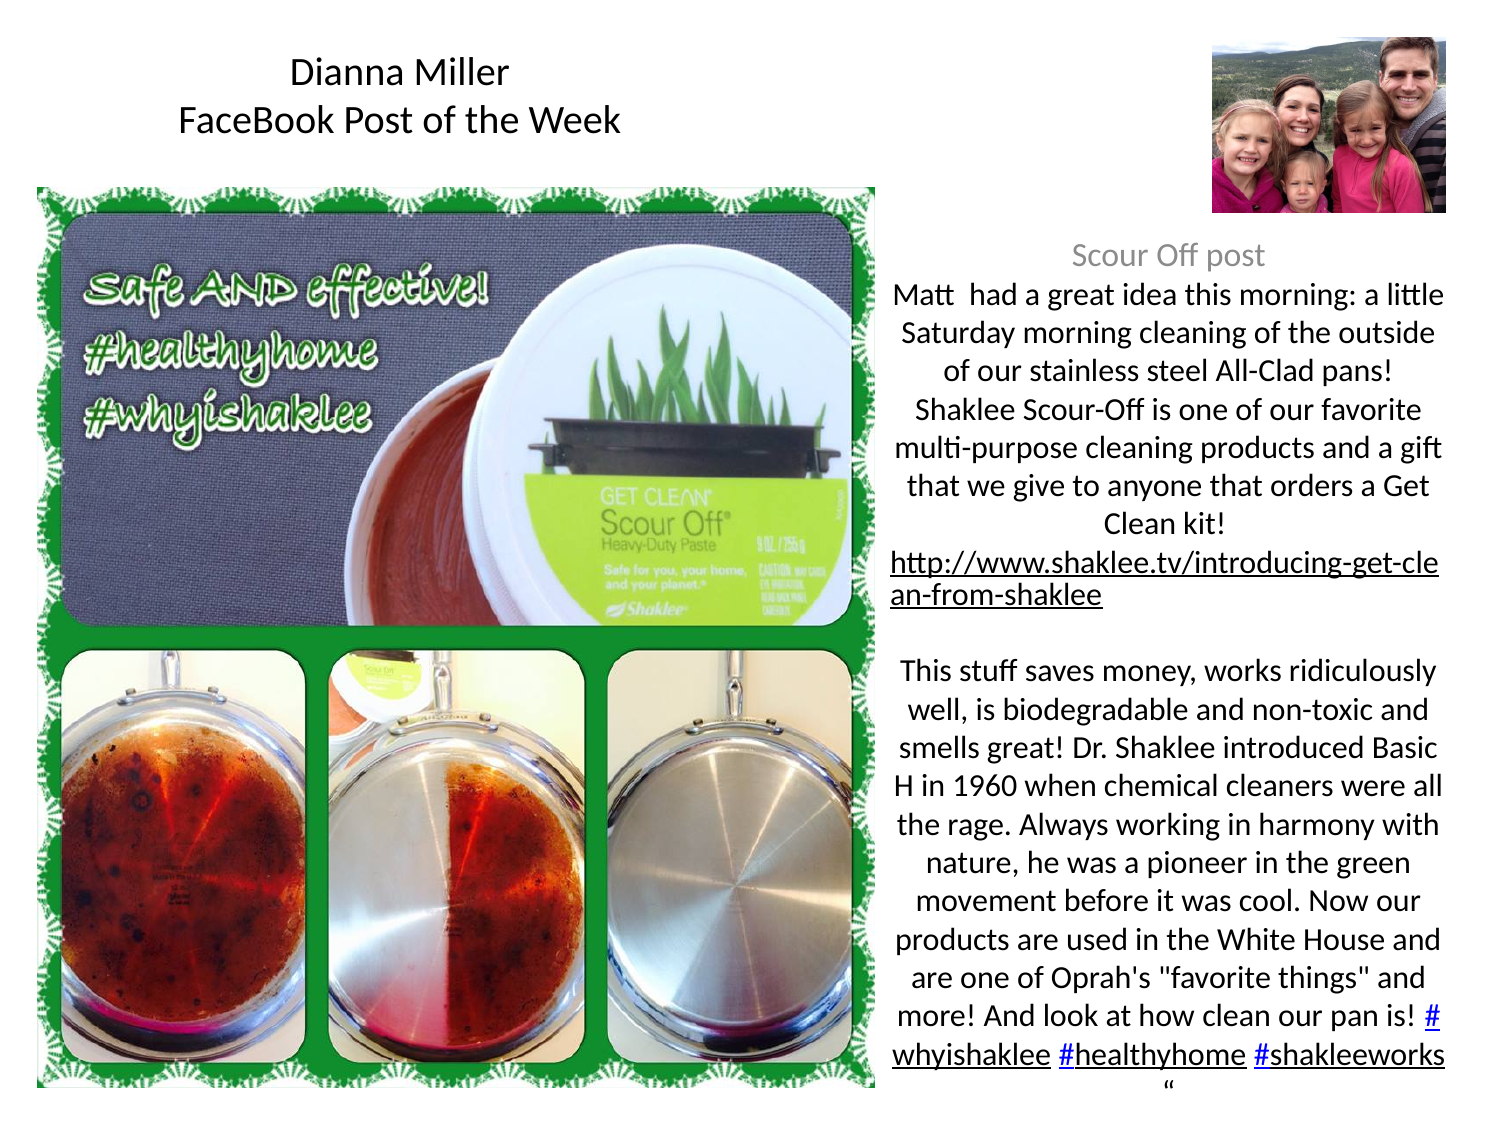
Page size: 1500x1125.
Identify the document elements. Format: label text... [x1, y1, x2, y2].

picture [37, 187, 876, 1088]
subtitle Scour Off post Matt had a great idea this morning: a little Saturday morning cleaning of the outside of our stainless steel All-Clad pans! Shaklee Scour-Off is one of our favorite multi-purpose cleaning products and a gift that we give to anyone that orders a Get Clean kit! http://www.shaklee.tv/introducing-get-clean-from-shaklee This stuff saves money, works ridiculously well, is biodegradable and non-toxic and smells great! Dr. Shaklee introduced Basic H in 1960 when chemical cleaners were all the rage. Always working in harmony with nature, he was a pioneer in the green movement before it was cool. Now our products are used in the White House and are one of Oprah's "favorite things" and more! And look at how clean our pan is! #whyishaklee #healthyhome #shakleeworks“ [875, 224, 1463, 1125]
picture [1212, 37, 1447, 213]
title Dianna Miller FaceBook Post of the Week [50, 37, 750, 150]
